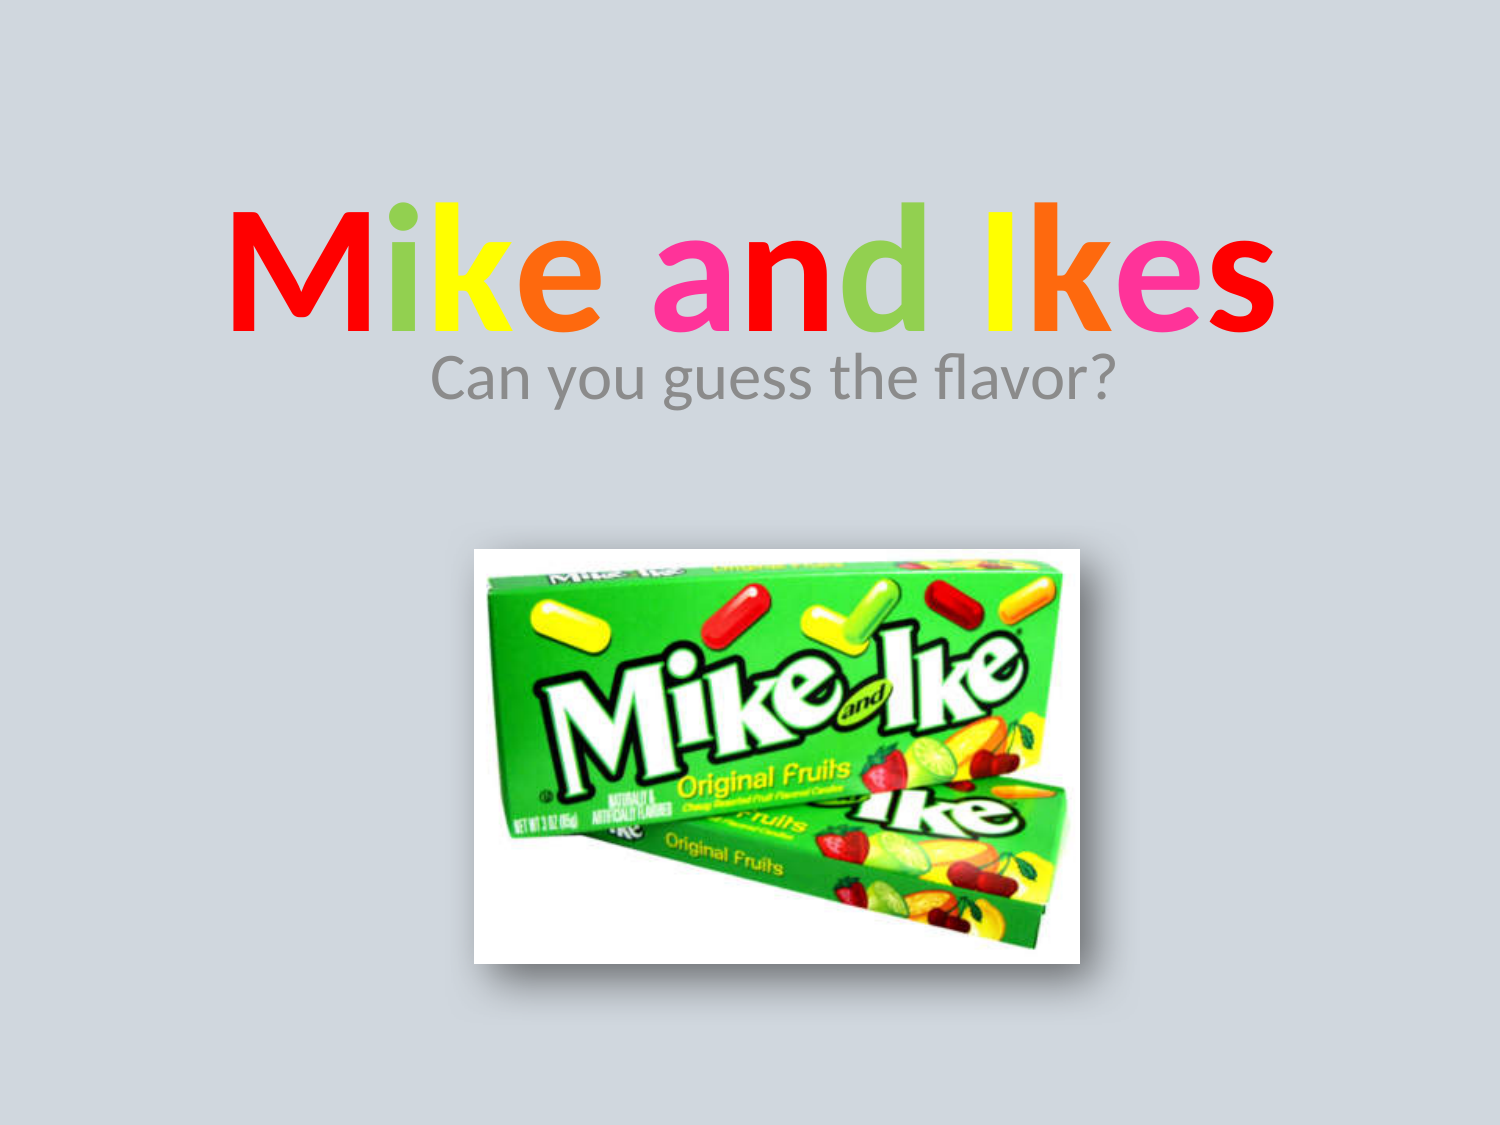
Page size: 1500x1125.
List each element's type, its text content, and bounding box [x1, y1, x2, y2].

subtitle Can you guess the flavor? [249, 324, 1300, 613]
title Mike and Ikes [112, 137, 1388, 379]
picture [474, 549, 1080, 965]
